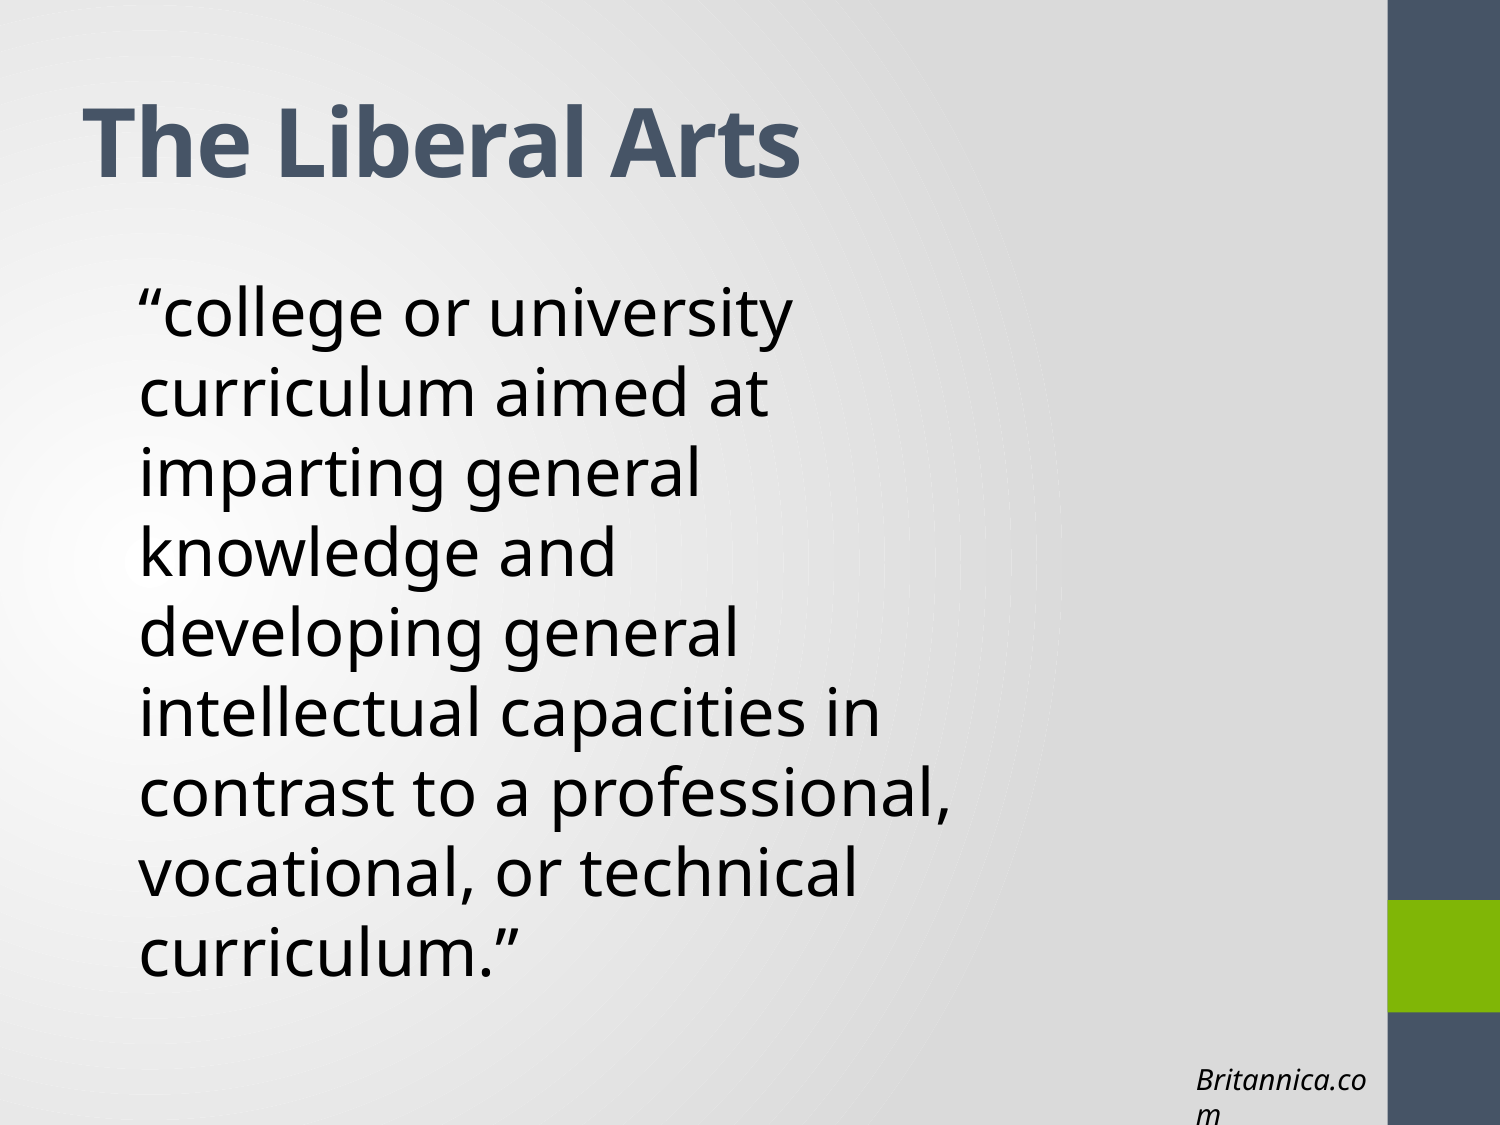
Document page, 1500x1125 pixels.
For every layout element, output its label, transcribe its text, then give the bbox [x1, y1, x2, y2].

title The Liberal Arts [66, 45, 1317, 233]
text_box “college or university curriculum aimed at imparting general knowledge and developing general intellectual capacities in contrast to a professional, vocational, or technical curriculum.” [123, 262, 973, 998]
text_box Britannica.com [1181, 1054, 1406, 1125]
